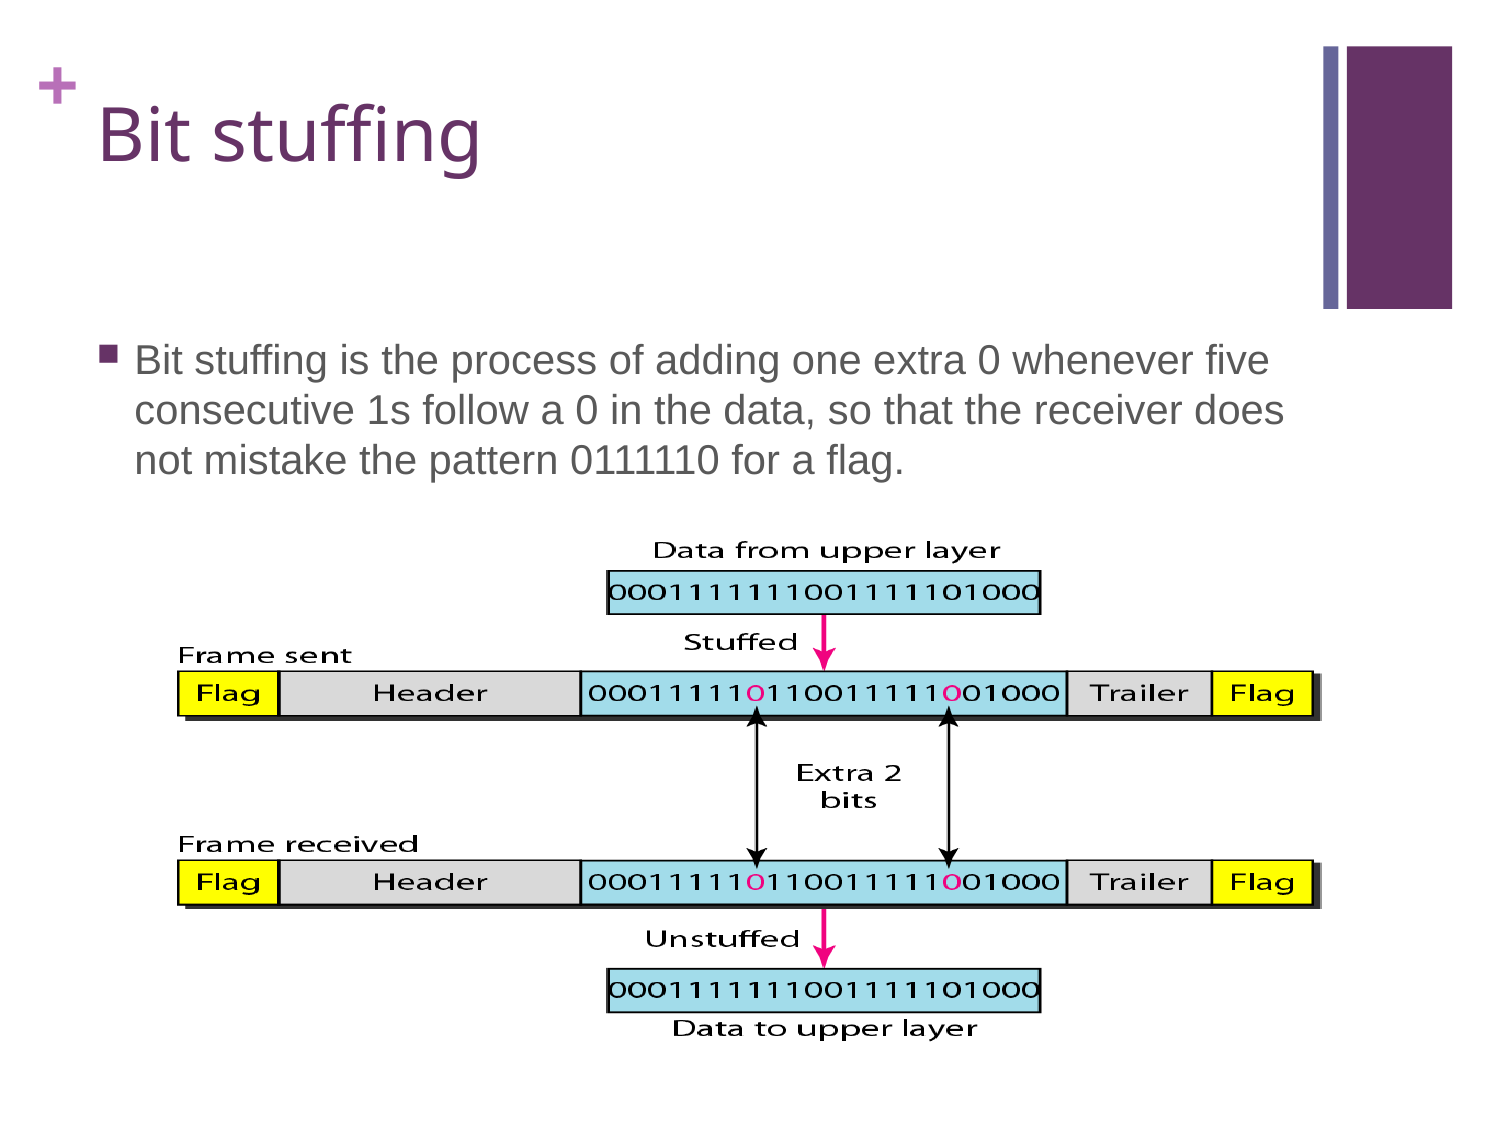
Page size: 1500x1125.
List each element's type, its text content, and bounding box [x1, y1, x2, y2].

list Bit stuffing is the process of adding one extra 0 whenever five consecutive 1s follow a 0 in the data, so that the receiver does not mistake the pattern 0111110 for a flag. [81, 324, 1322, 1005]
picture [176, 537, 1322, 1043]
title Bit stuffing [81, 79, 1322, 263]
